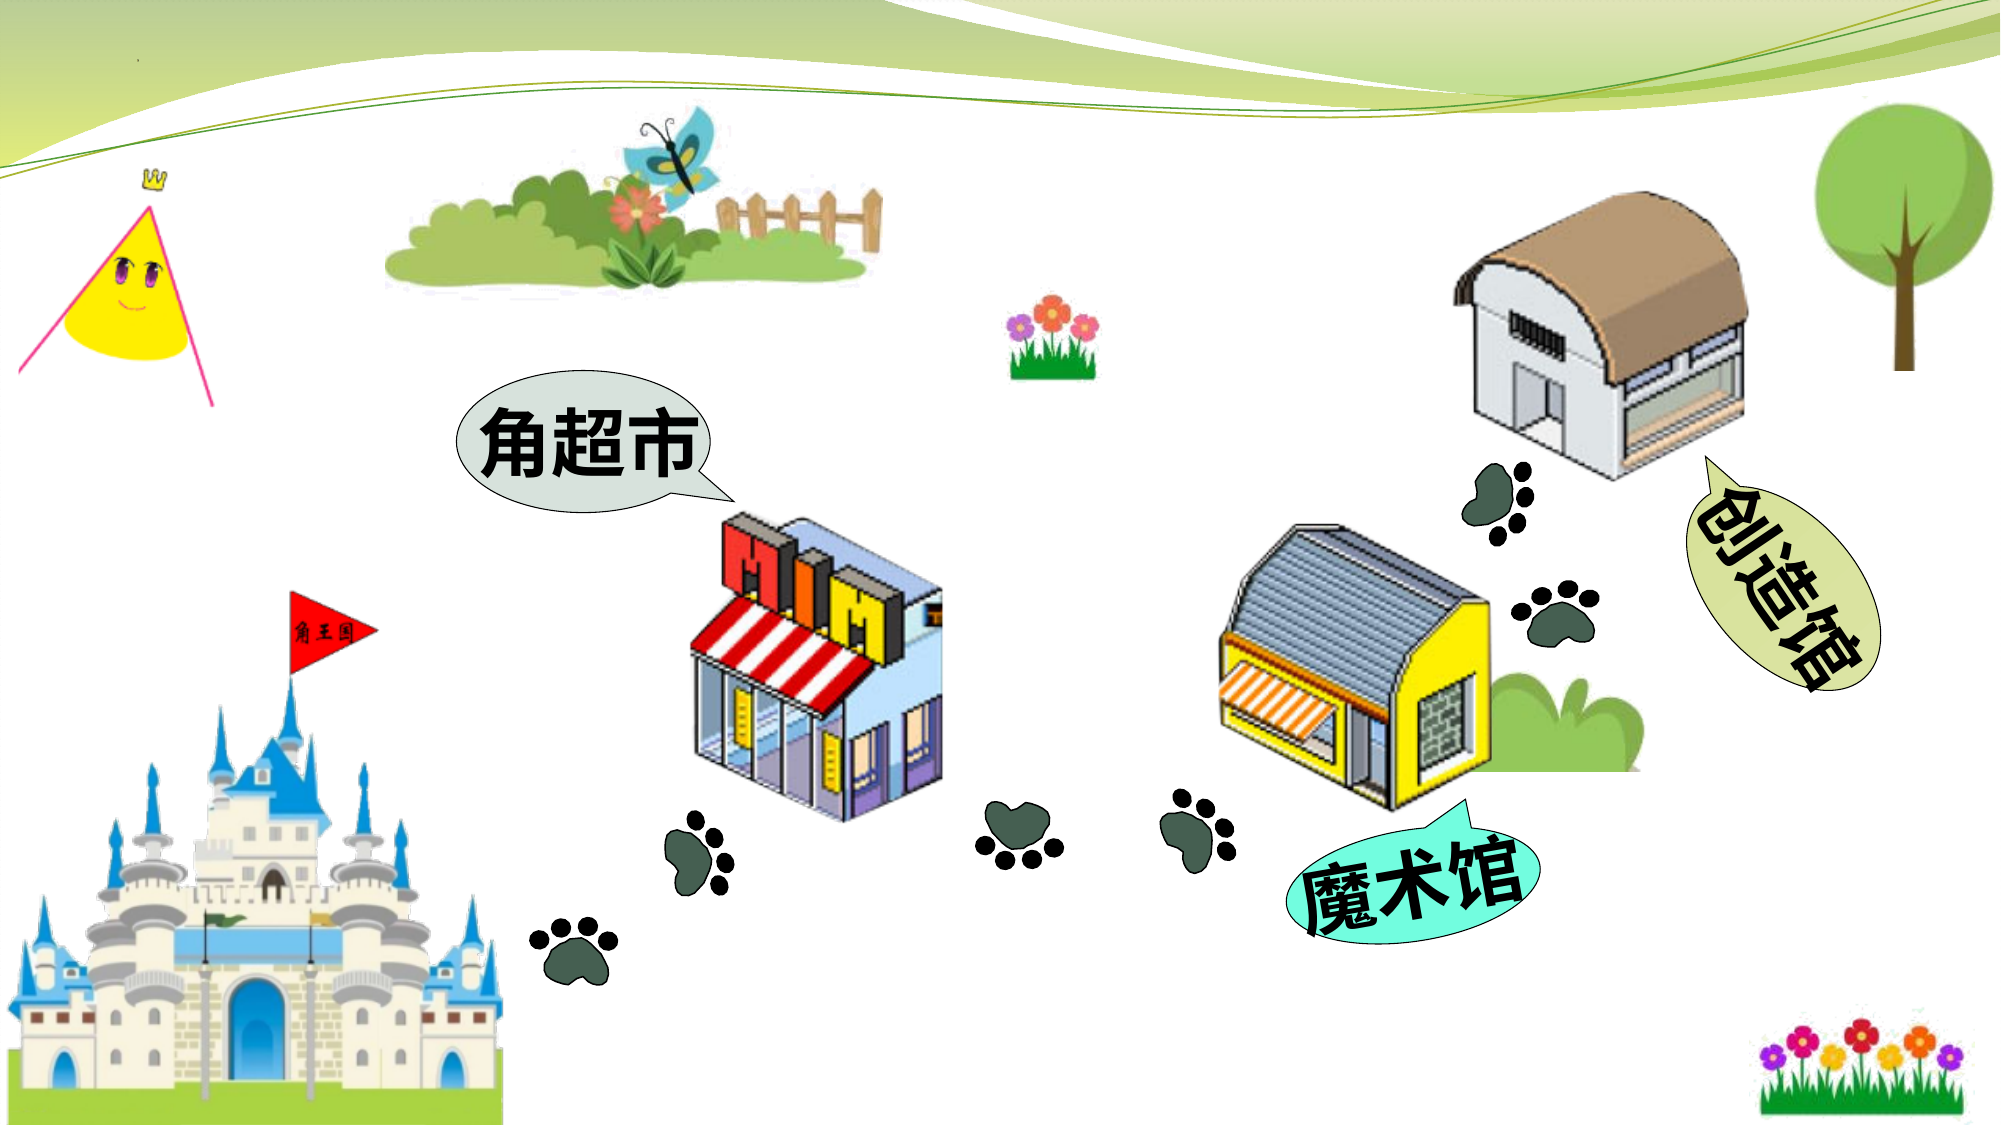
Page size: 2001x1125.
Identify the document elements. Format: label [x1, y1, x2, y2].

picture [1149, 96, 1997, 876]
picture [1001, 286, 1104, 388]
picture [385, 24, 883, 371]
picture [1, 581, 511, 1125]
picture [1749, 954, 1975, 1125]
picture [609, 458, 1027, 876]
text_box [1460, 471, 1544, 537]
picture [18, 167, 229, 426]
text_box [659, 876, 743, 891]
text_box [1158, 799, 1242, 865]
text_box [1710, 457, 1857, 721]
text_box [537, 913, 618, 985]
text_box [975, 802, 1057, 874]
text_box [456, 370, 718, 513]
text_box [1518, 580, 1602, 645]
text_box [1284, 829, 1548, 942]
